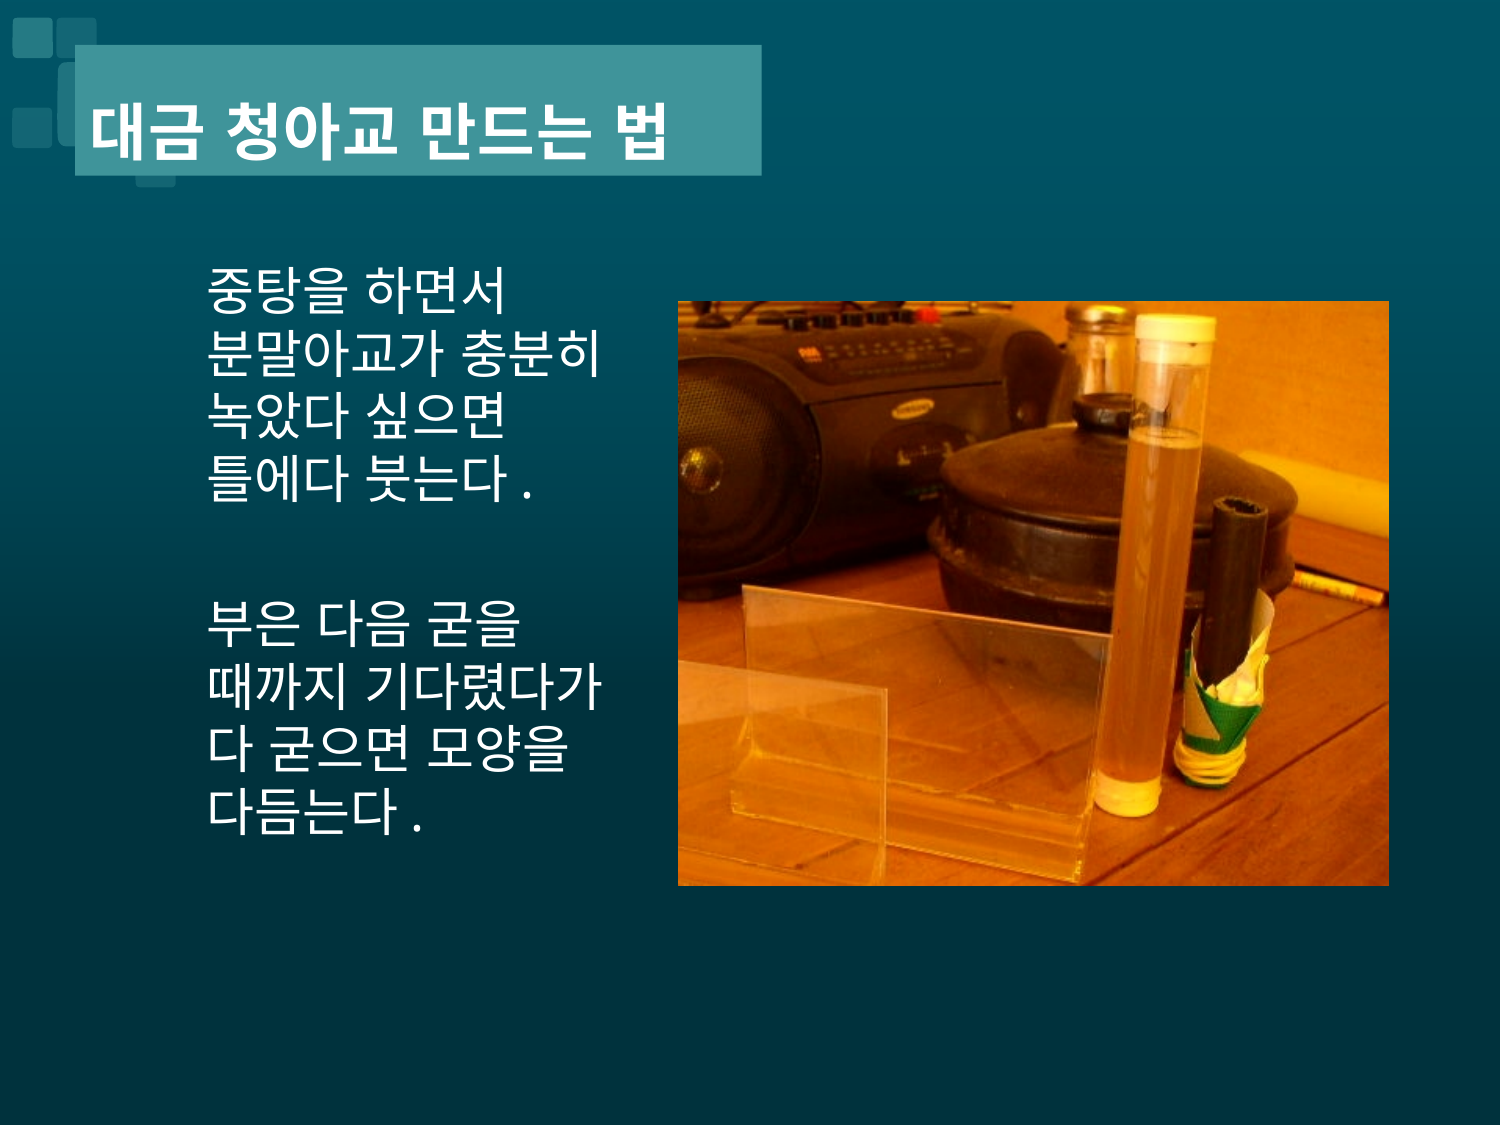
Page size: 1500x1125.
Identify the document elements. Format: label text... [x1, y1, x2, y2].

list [678, 301, 1389, 886]
title 대금 청아교 만드는 법 [75, 44, 762, 176]
picture [676, 682, 1399, 897]
list 중탕을 하면서 분말아교가 충분히 녹았다 싶으면 틀에다 붓는다. 부은 다음 굳을 때까지 기다렸다가 다 굳으면 모양을 다듬는다. [192, 178, 633, 1008]
picture [1394, 501, 1398, 527]
